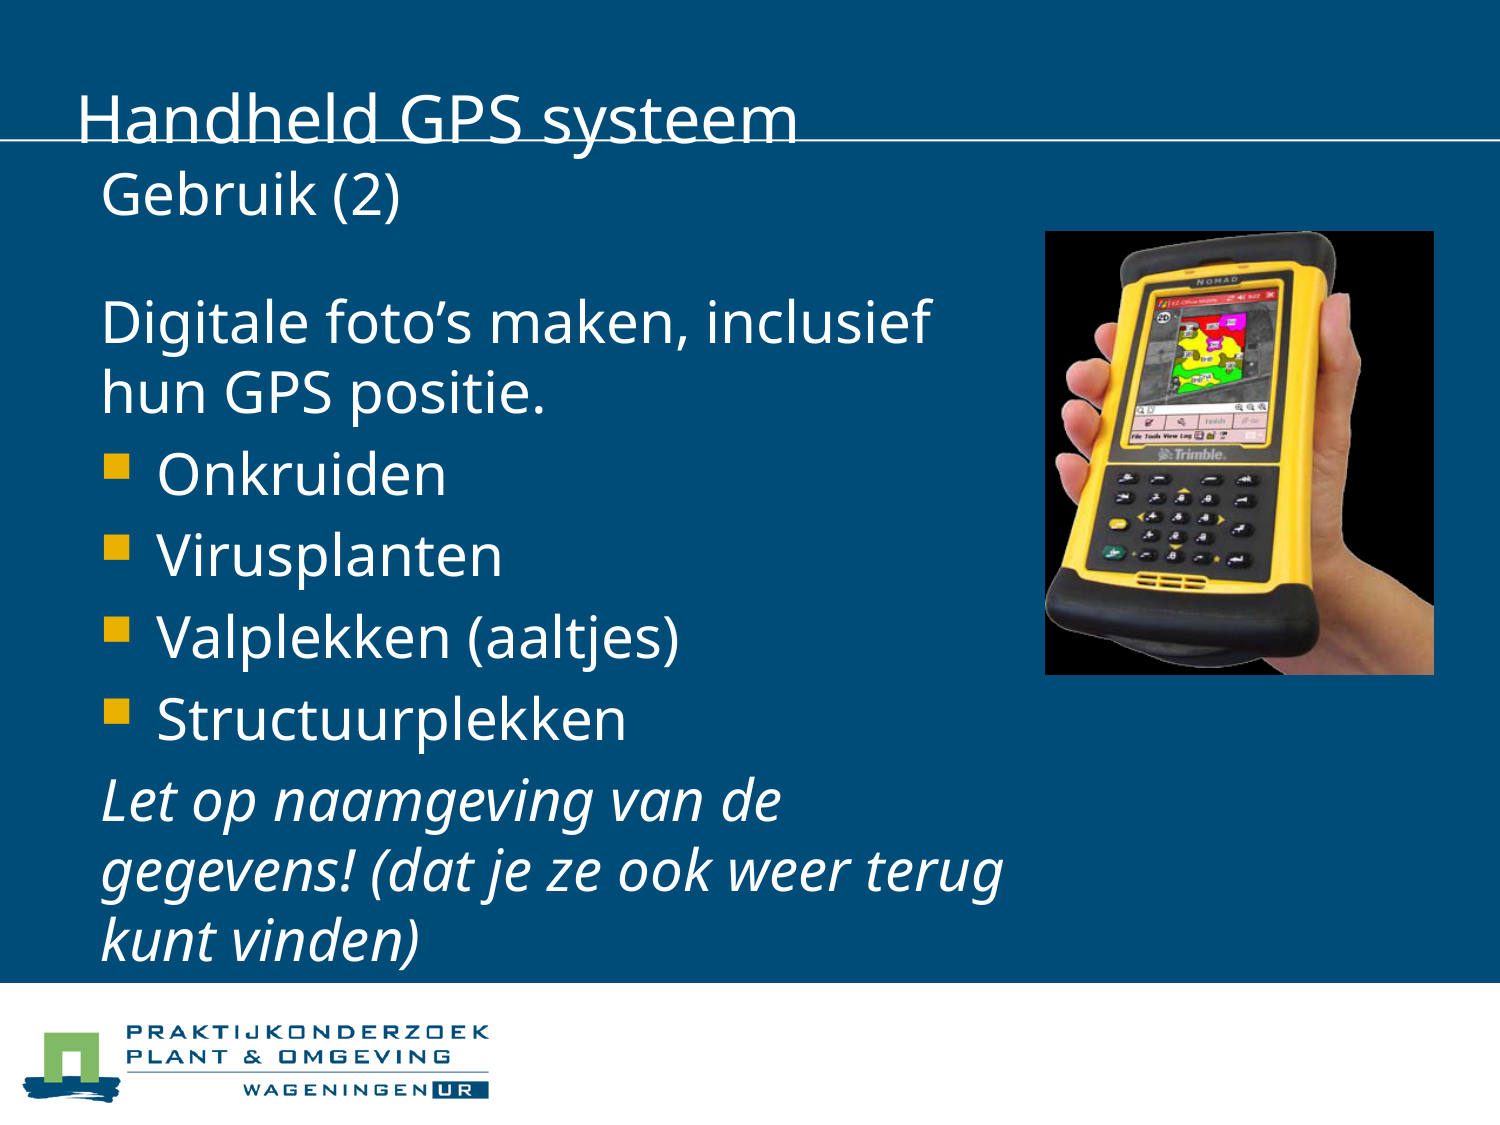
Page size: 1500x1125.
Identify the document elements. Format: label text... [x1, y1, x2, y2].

picture [0, 984, 1500, 1125]
list Gebruik (2) Digitale foto’s maken, inclusief hun GPS positie. Onkruiden Virusplanten Valplekken (aaltjes) Structuurplekken Let op naamgeving van de gegevens! (dat je ze ook weer terug kunt vinden) [100, 255, 1027, 876]
title Handheld GPS systeem [74, 60, 1426, 226]
picture [1045, 231, 1435, 675]
